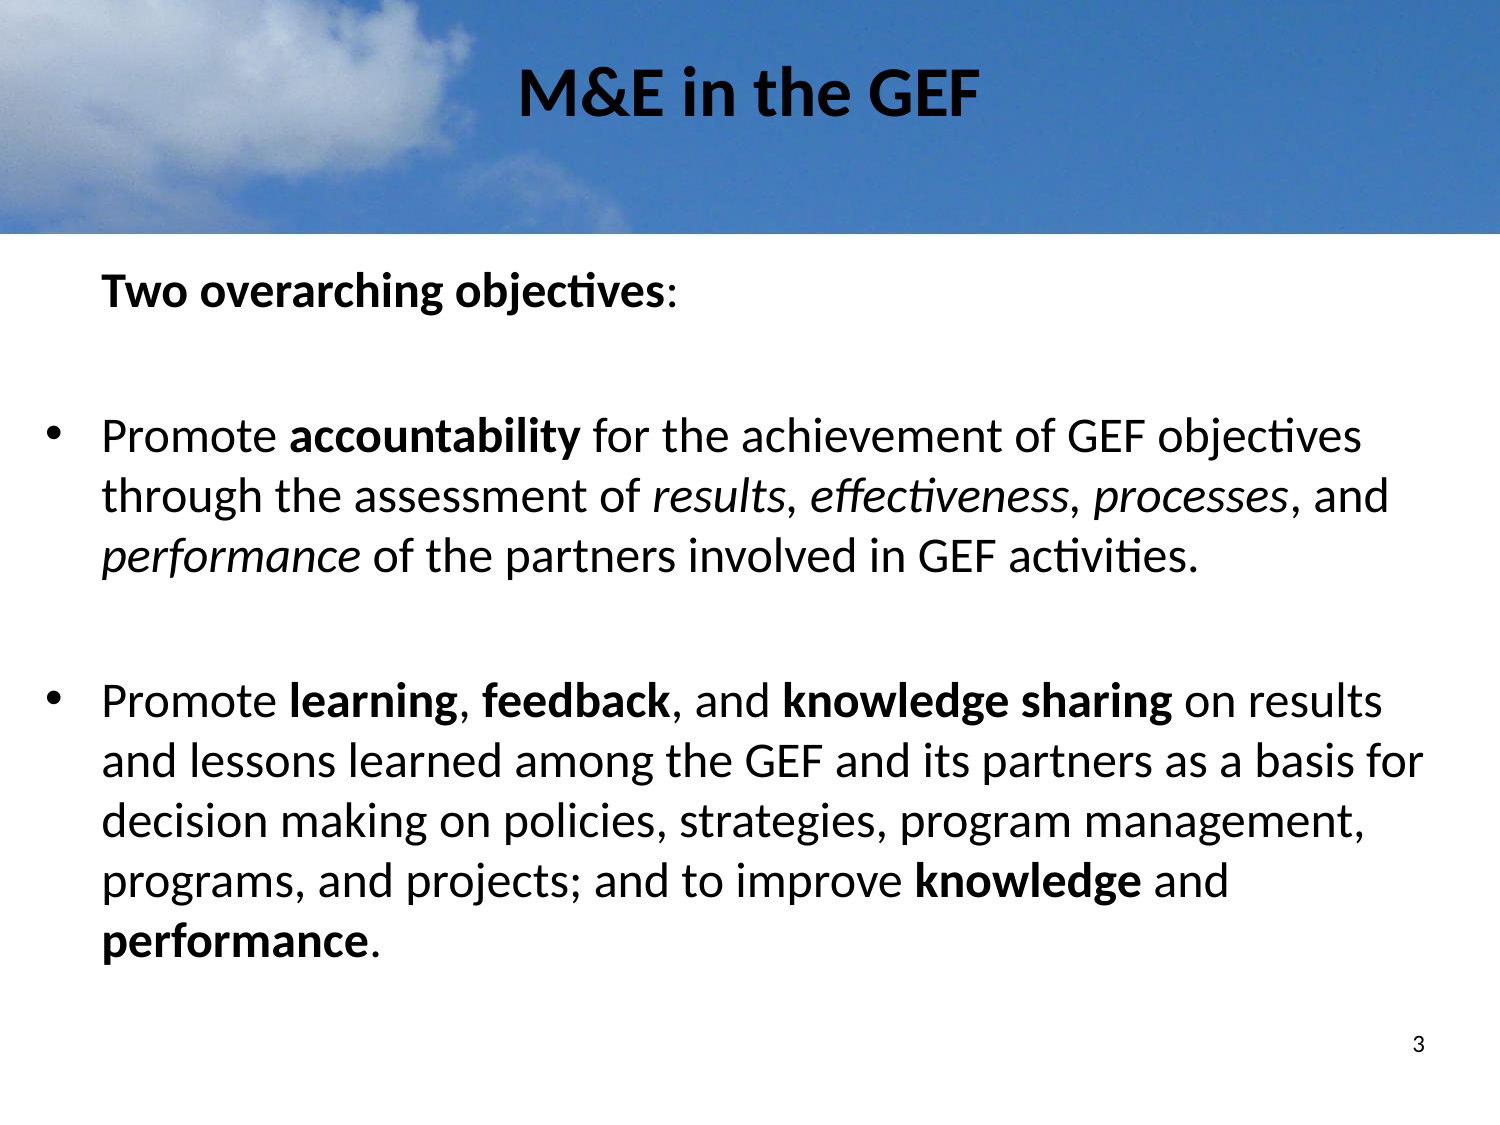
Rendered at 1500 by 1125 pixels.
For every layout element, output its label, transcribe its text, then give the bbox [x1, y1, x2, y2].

slide_number 3 [1074, 1012, 1425, 1073]
list Two overarching objectives: Promote accountability for the achievement of GEF objectives through the assessment of results, effectiveness, processes, and performance of the partners involved in GEF activities. Promote learning, feedback, and knowledge sharing on results and lessons learned among the GEF and its partners as a basis for decision making on policies, strategies, program management, programs, and projects; and to improve knowledge and performance. [36, 249, 1463, 1051]
picture [0, 0, 1500, 1125]
title M&E in the GEF [36, 36, 1463, 226]
